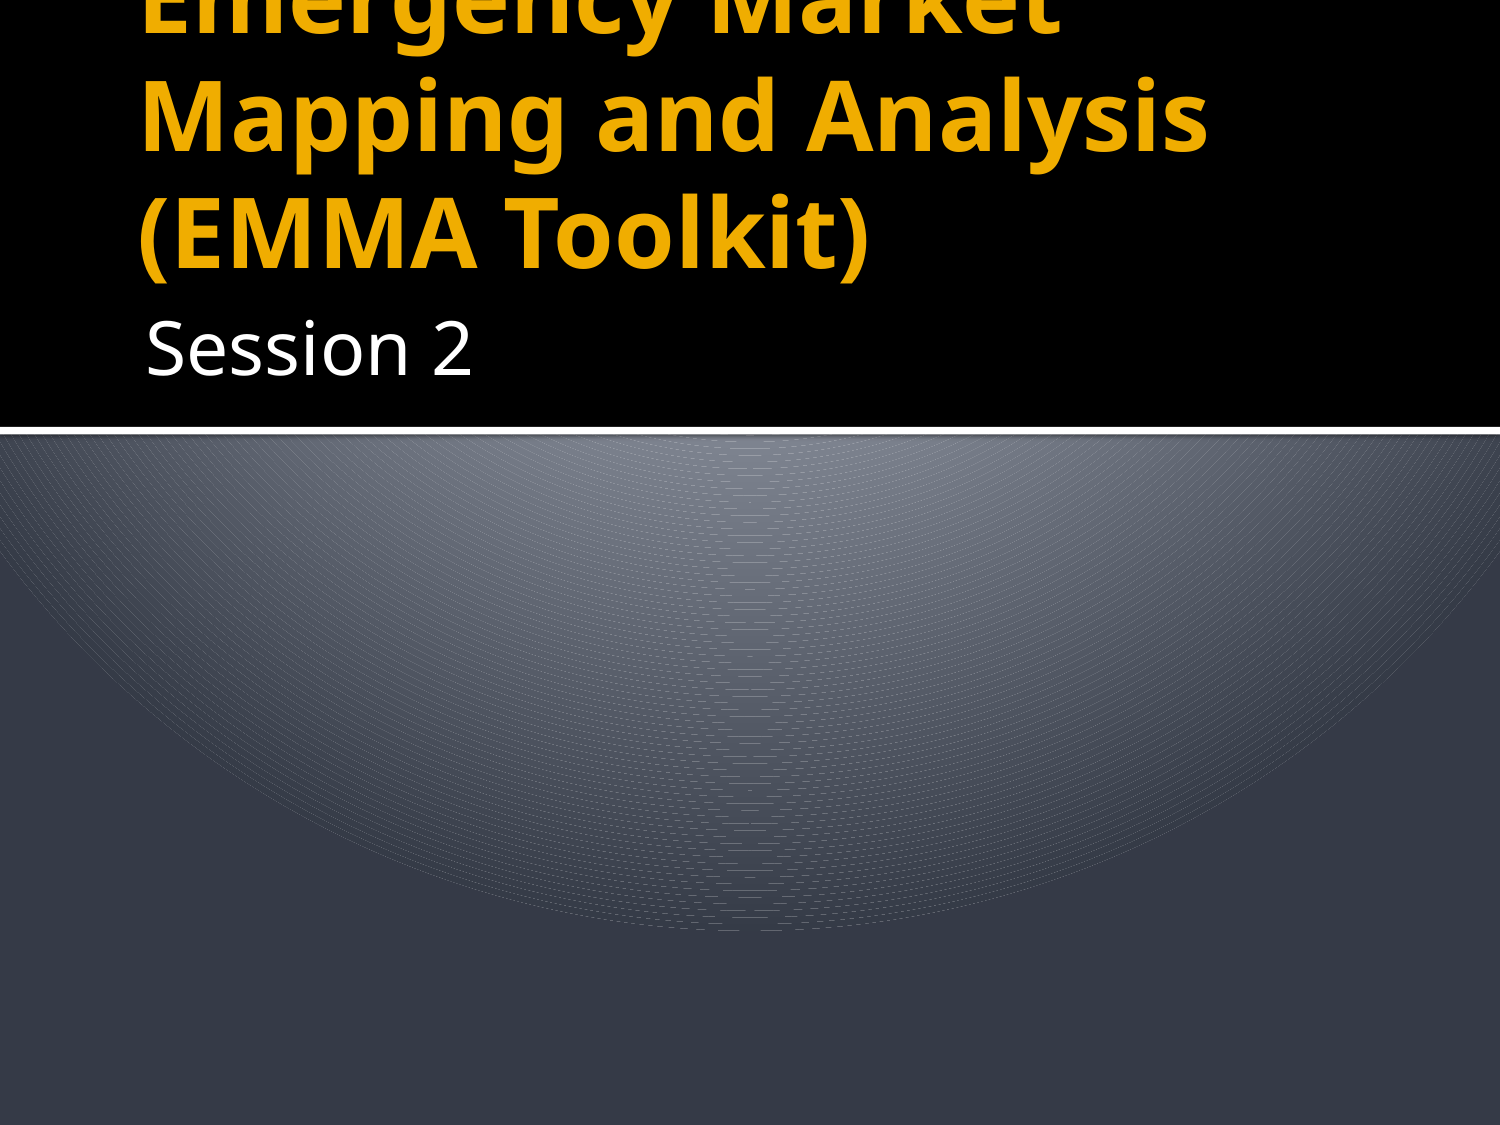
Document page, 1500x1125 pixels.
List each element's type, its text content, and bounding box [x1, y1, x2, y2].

title Emergency Market Mapping and Analysis (EMMA Toolkit) [123, 19, 1438, 288]
list Session 2 [121, 299, 1438, 413]
